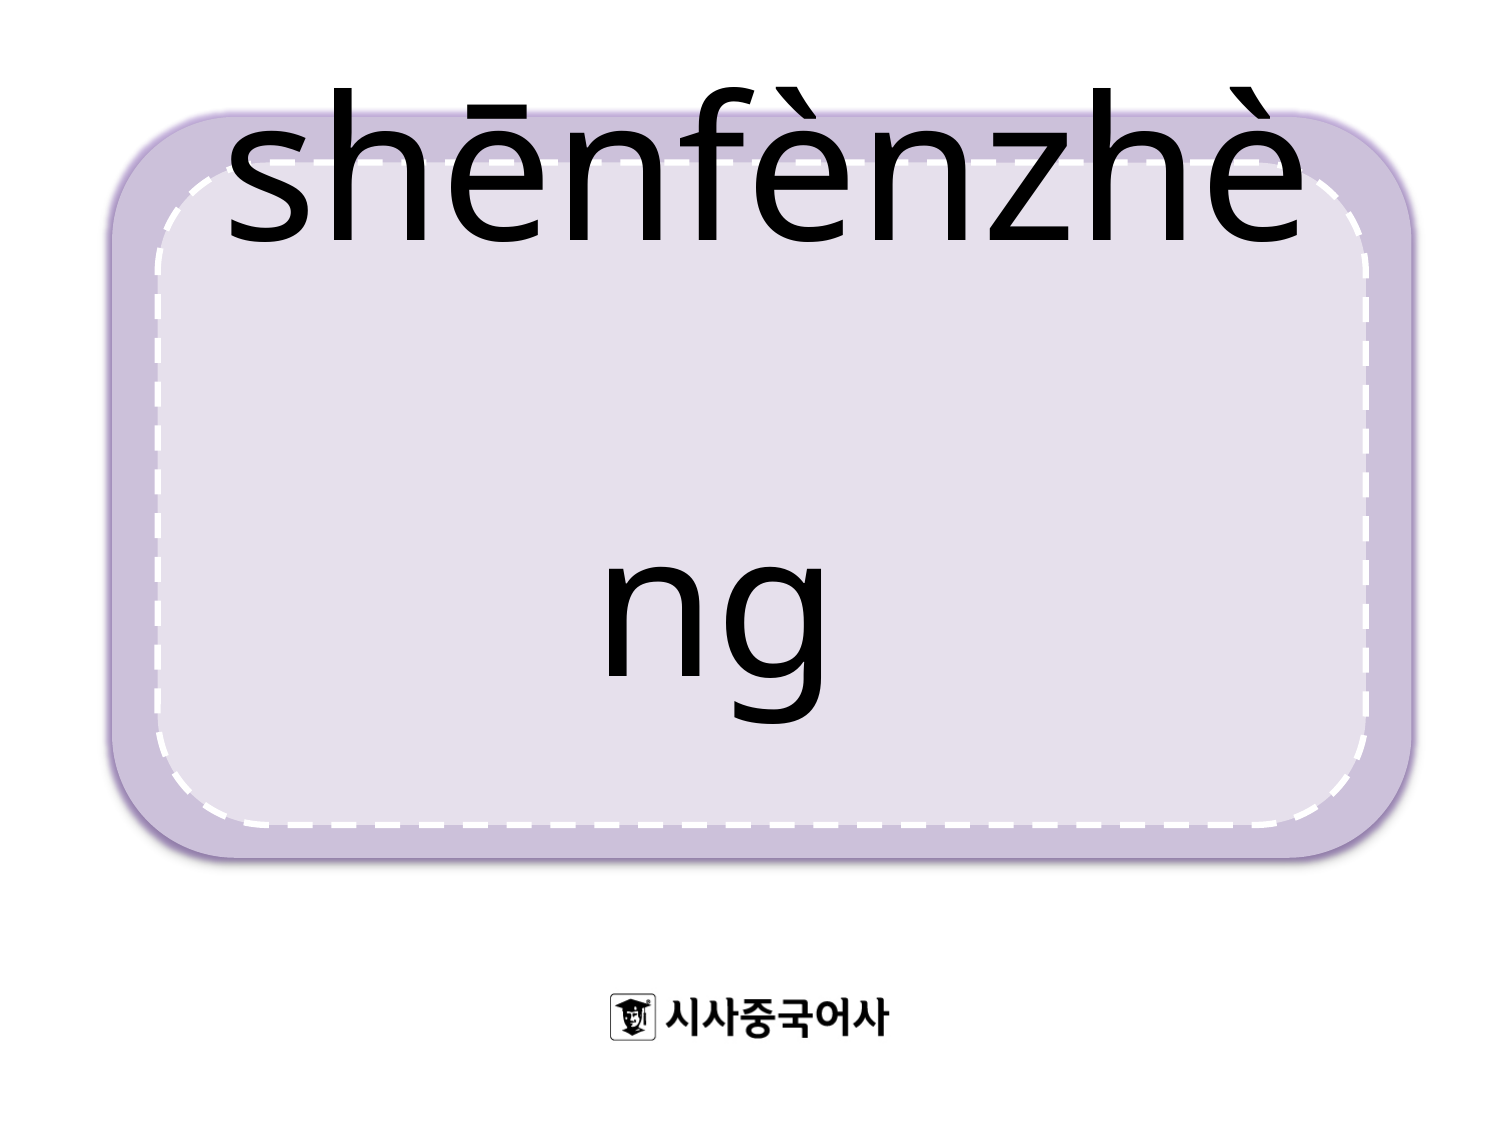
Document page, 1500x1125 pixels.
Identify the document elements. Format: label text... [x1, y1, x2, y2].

text_box shēnfènzhèng [162, 66, 1371, 729]
picture [602, 987, 898, 1047]
